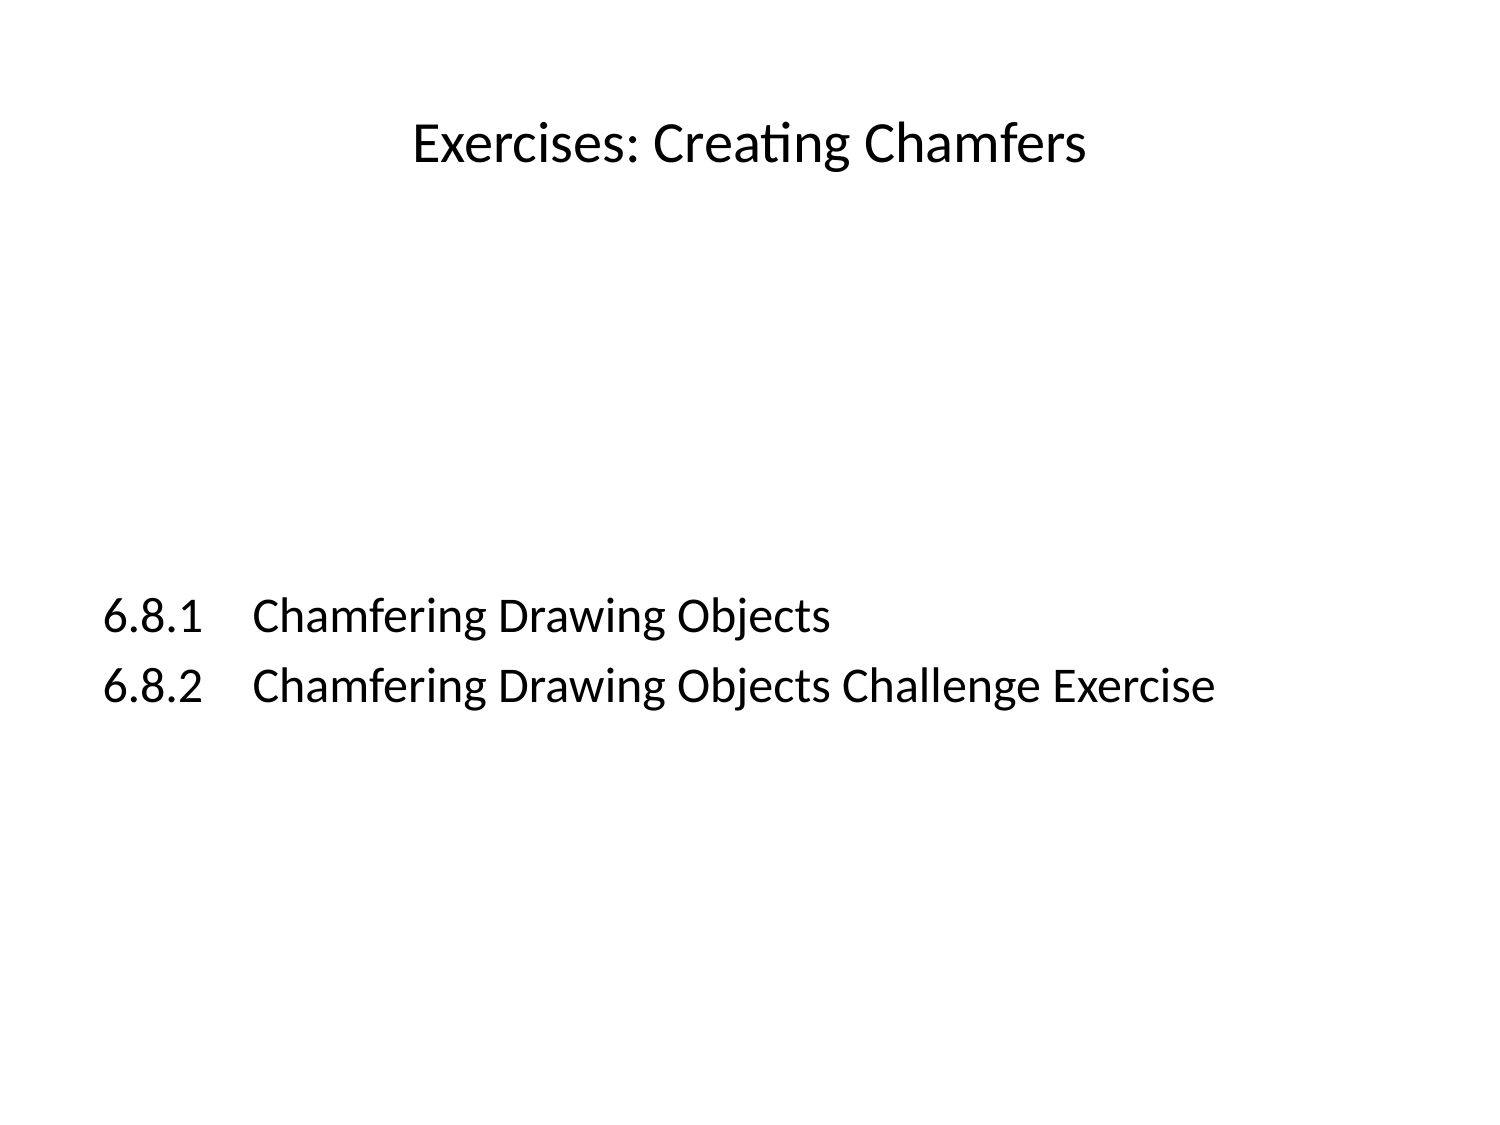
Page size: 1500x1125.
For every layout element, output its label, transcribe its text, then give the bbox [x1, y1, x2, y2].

list 6.8.1 Chamfering Drawing Objects 6.8.2 Chamfering Drawing Objects Challenge Exercise [87, 575, 1363, 1025]
title Exercises: Creating Chamfers [75, 45, 1425, 233]
